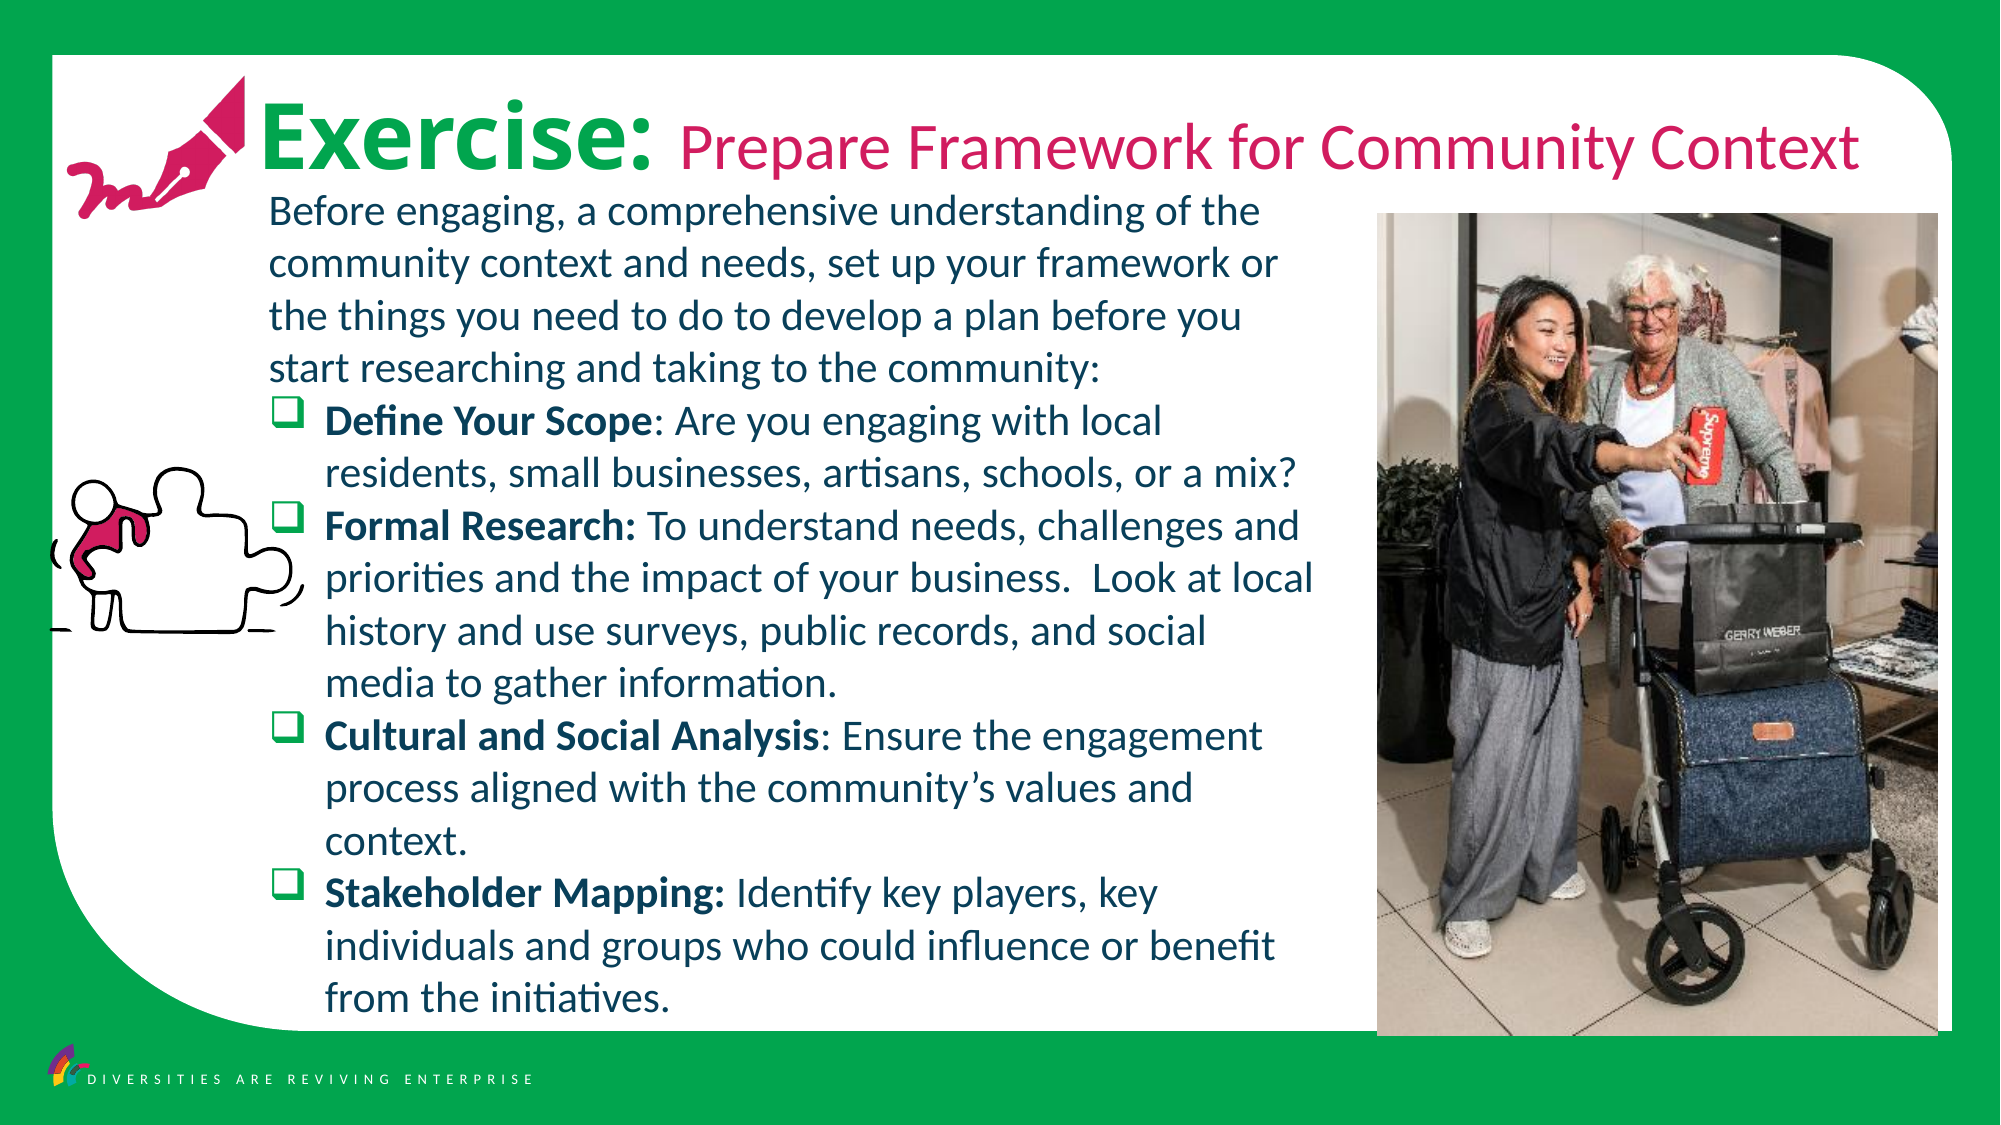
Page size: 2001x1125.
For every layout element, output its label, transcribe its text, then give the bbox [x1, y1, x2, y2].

list Before engaging, a comprehensive understanding of the community context and needs, set up your framework or the things you need to do to develop a plan before you start researching and taking to the community: Define Your Scope: Are you engaging with local residents, small businesses, artisans, schools, or a mix? Formal Research: To understand needs, challenges and priorities and the impact of your business. Look at local history and use surveys, public records, and social media to gather information. Cultural and Social Analysis: Ensure the engagement process aligned with the community’s values and context. Stakeholder Mapping: Identify key players, key individuals and groups who could influence or benefit from the initiatives. [253, 215, 1334, 806]
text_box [49, 466, 305, 635]
picture [1377, 213, 1938, 1036]
picture [63, 56, 248, 242]
list Exercise: Prepare Framework for Community Context [248, 83, 1981, 215]
